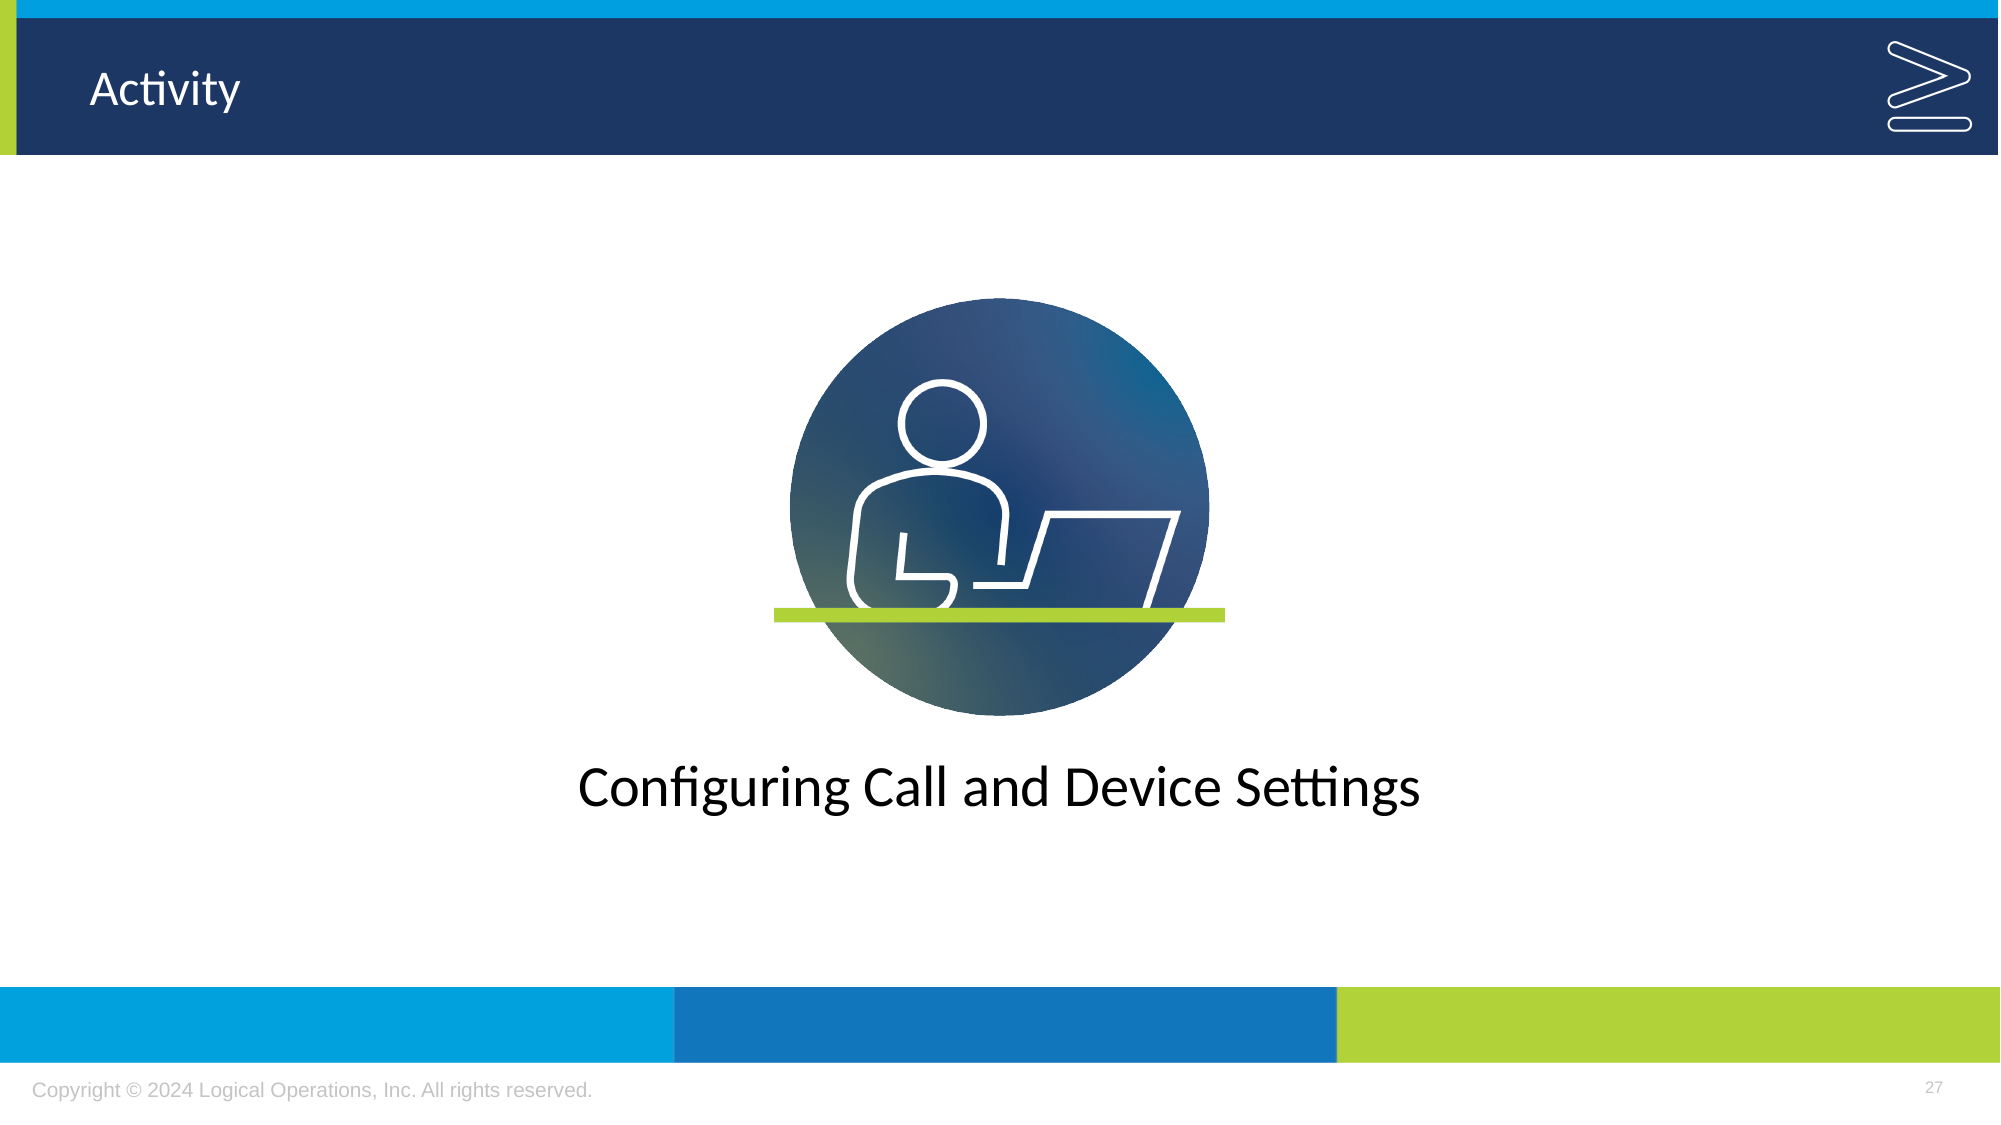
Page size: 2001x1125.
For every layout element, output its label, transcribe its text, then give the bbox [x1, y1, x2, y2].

picture [0, 0, 1998, 155]
list Configuring Call and Device Settings [125, 740, 1875, 841]
picture [674, 987, 2000, 1063]
picture [774, 298, 1225, 716]
slide_number 27 [1491, 1057, 1959, 1118]
